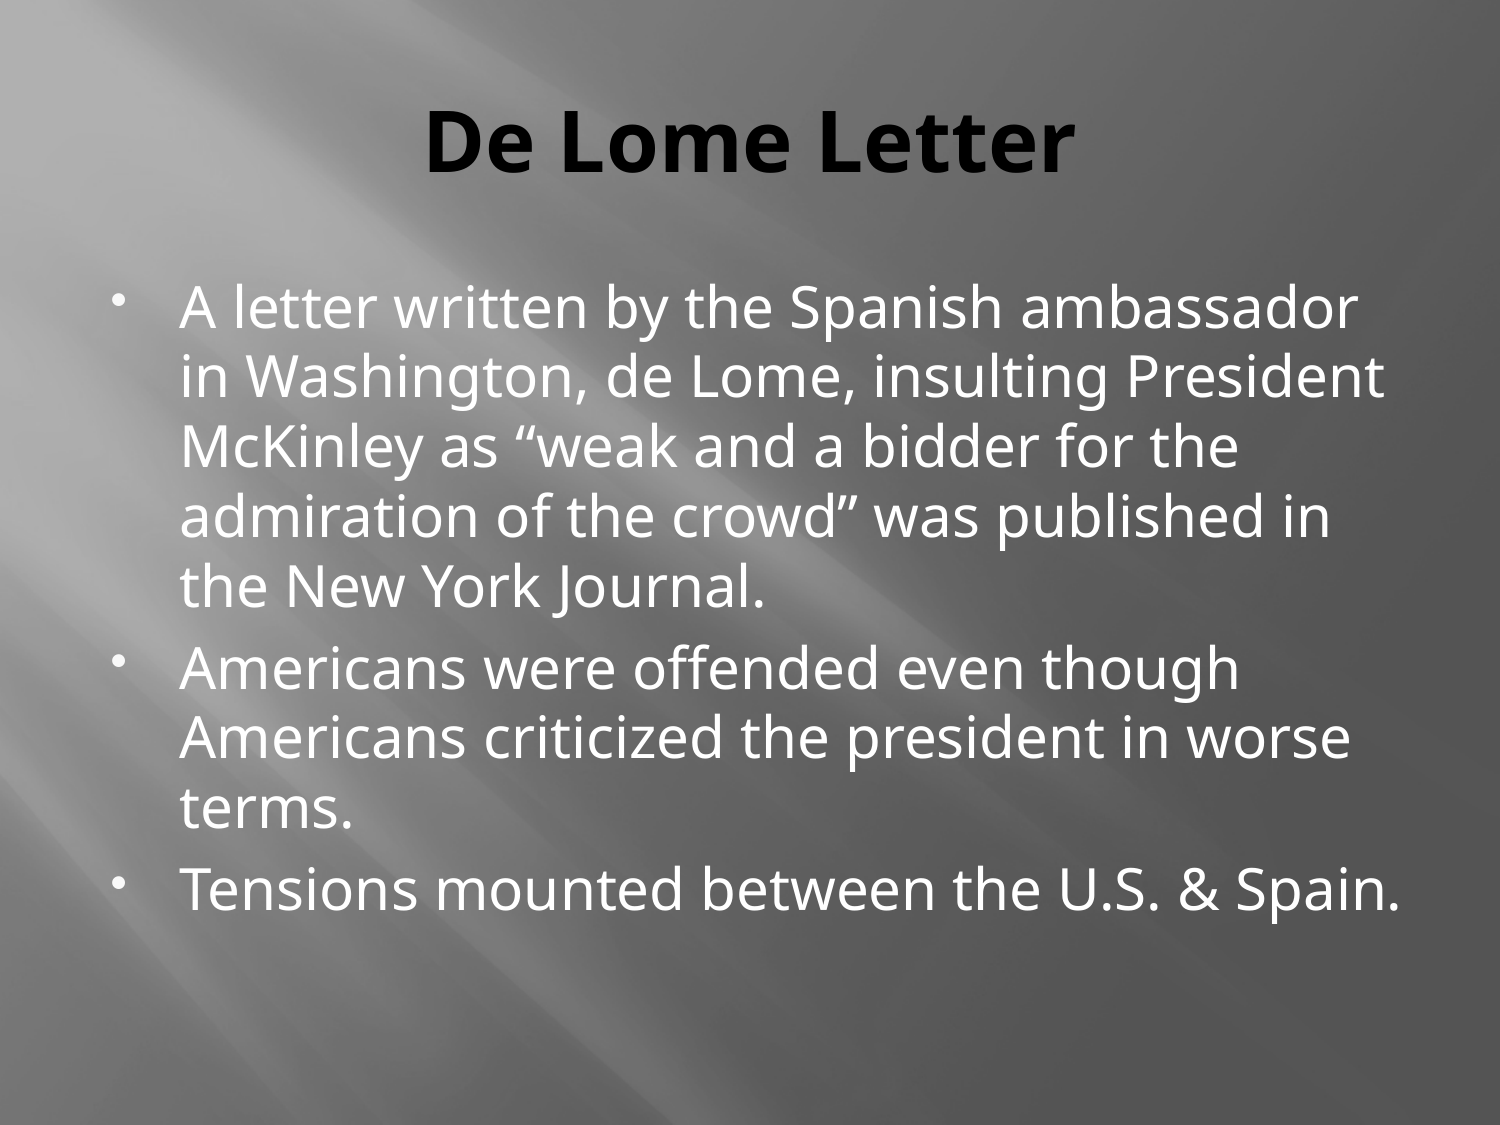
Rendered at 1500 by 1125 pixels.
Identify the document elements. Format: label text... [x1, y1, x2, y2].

title De Lome Letter [75, 45, 1425, 233]
list A letter written by the Spanish ambassador in Washington, de Lome, insulting President McKinley as “weak and a bidder for the admiration of the crowd” was published in the New York Journal. Americans were offended even though Americans criticized the president in worse terms. Tensions mounted between the U.S. & Spain. [75, 262, 1425, 1035]
